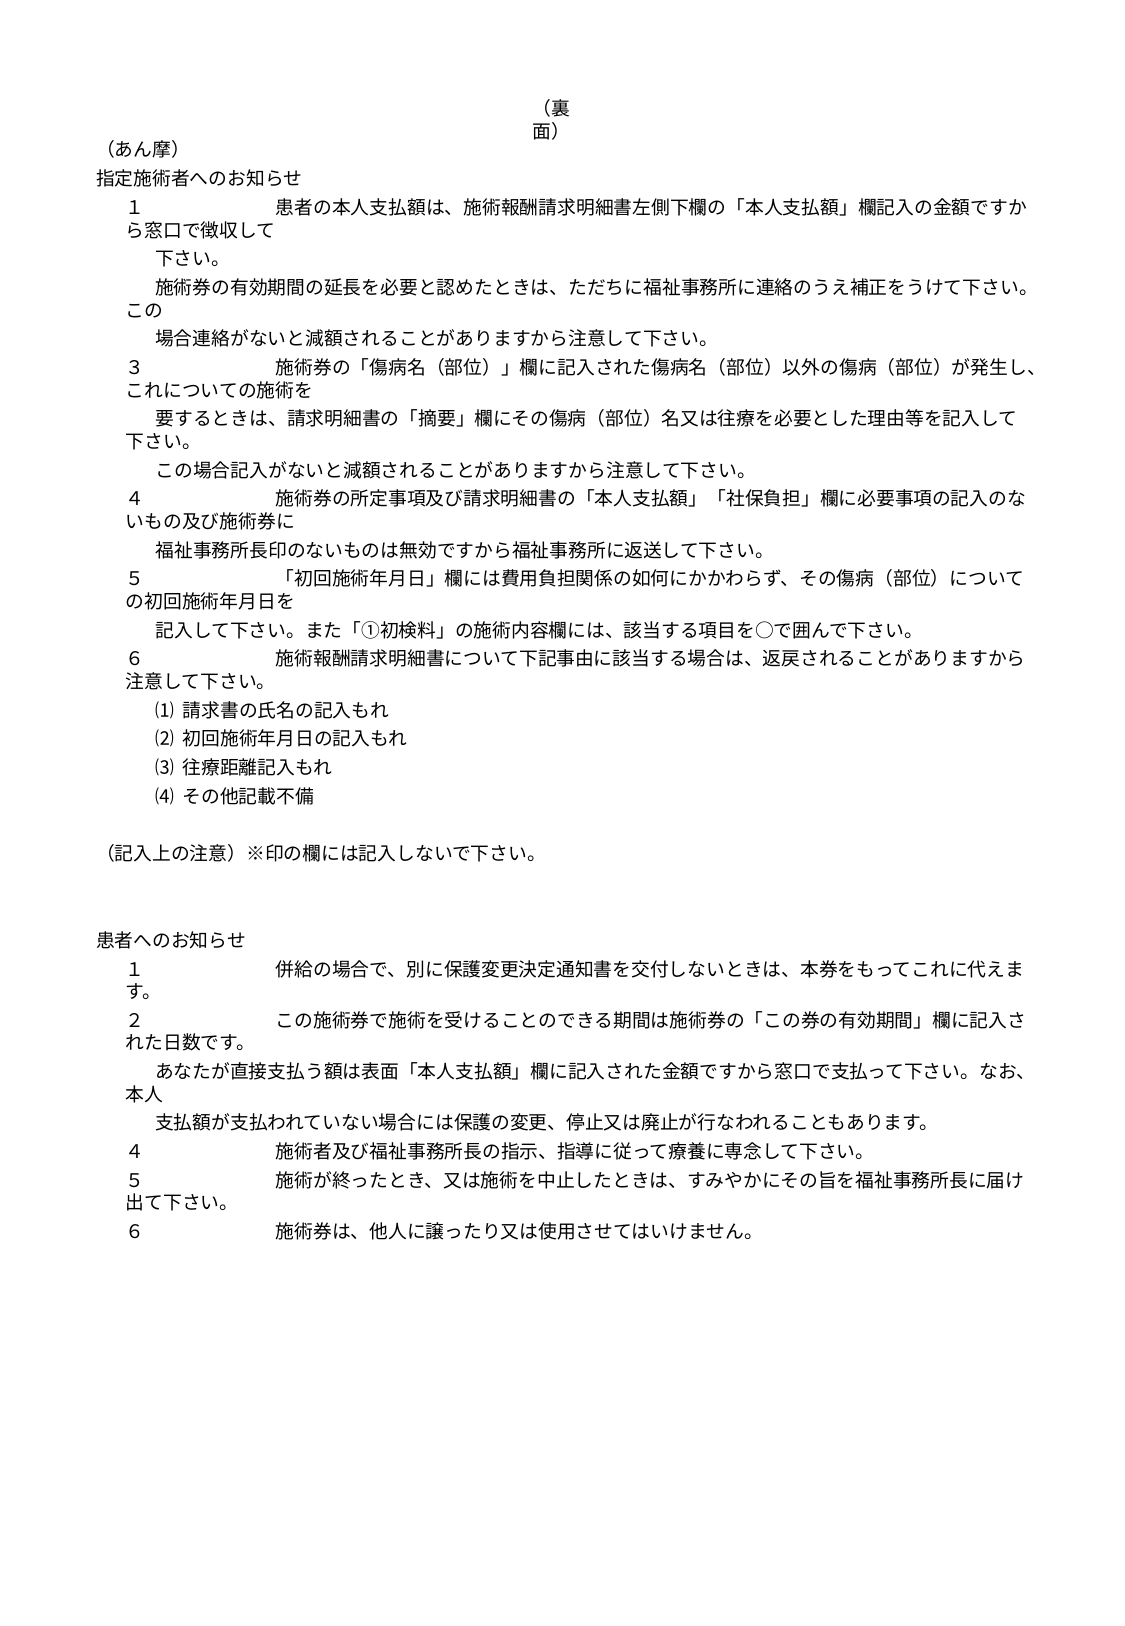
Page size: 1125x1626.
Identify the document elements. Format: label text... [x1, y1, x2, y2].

text_box （裏面） [517, 89, 607, 150]
text_box （あん摩） 指定施術者へのお知らせ １ 患者の本人支払額は、施術報酬請求明細書左側下欄の「本人支払額」欄記入の金額ですから窓口で徴収して 下さい。 施術券の有効期間の延長を必要と認めたときは、ただちに福祉事務所に連絡のうえ補正をうけて下さい。この 場合連絡がないと減額されることがありますから注意して下さい。 ３ 施術券の「傷病名（部位）」欄に記入された傷病名（部位）以外の傷病（部位）が発生し、これについての施術を 要するときは、請求明細書の「摘要」欄にその傷病（部位）名又は往療を必要とした理由等を記入して下さい。 この場合記入がないと減額されることがありますから注意して下さい。 ４ 施術券の所定事項及び請求明細書の「本人支払額」「社保負担」欄に必要事項の記入のないもの及び施術券に 福祉事務所長印のないものは無効ですから福祉事務所に返送して下さい。 ５ 「初回施術年月日」欄には費用負担関係の如何にかかわらず、その傷病（部位）についての初回施術年月日を 記入して下さい。また「①初検料」の施術内容欄には、該当する項目を○で囲んで下さい。 ６ 施術報酬請求明細書について下記事由に該当する場合は、返戻されることがありますから注意して下さい。 ⑴ 請求書の氏名の記入もれ ⑵ 初回施術年月日の記入もれ ⑶ 往療距離記入もれ ⑷ その他記載不備 （記入上の注意）※印の欄には記入しないで下さい。 患者へのお知らせ １ 併給の場合で、別に保護変更決定通知書を交付しないときは、本券をもってこれに代えます。 ２ この施術券で施術を受けることのできる期間は施術券の「この券の有効期間」欄に記入された日数です。 あなたが直接支払う額は表面「本人支払額」欄に記入された金額ですから窓口で支払って下さい。なお、本人 支払額が支払われていない場合には保護の変更、停止又は廃止が行なわれることもあります。 ４ 施術者及び福祉事務所長の指示、指導に従って療養に専念して下さい。 ５ 施術が終ったとき、又は施術を中止したときは、すみやかにその旨を福祉事務所長に届け出て下さい。 ６ 施術券は、他人に譲ったり又は使用させてはいけません。 [89, 137, 1035, 1070]
